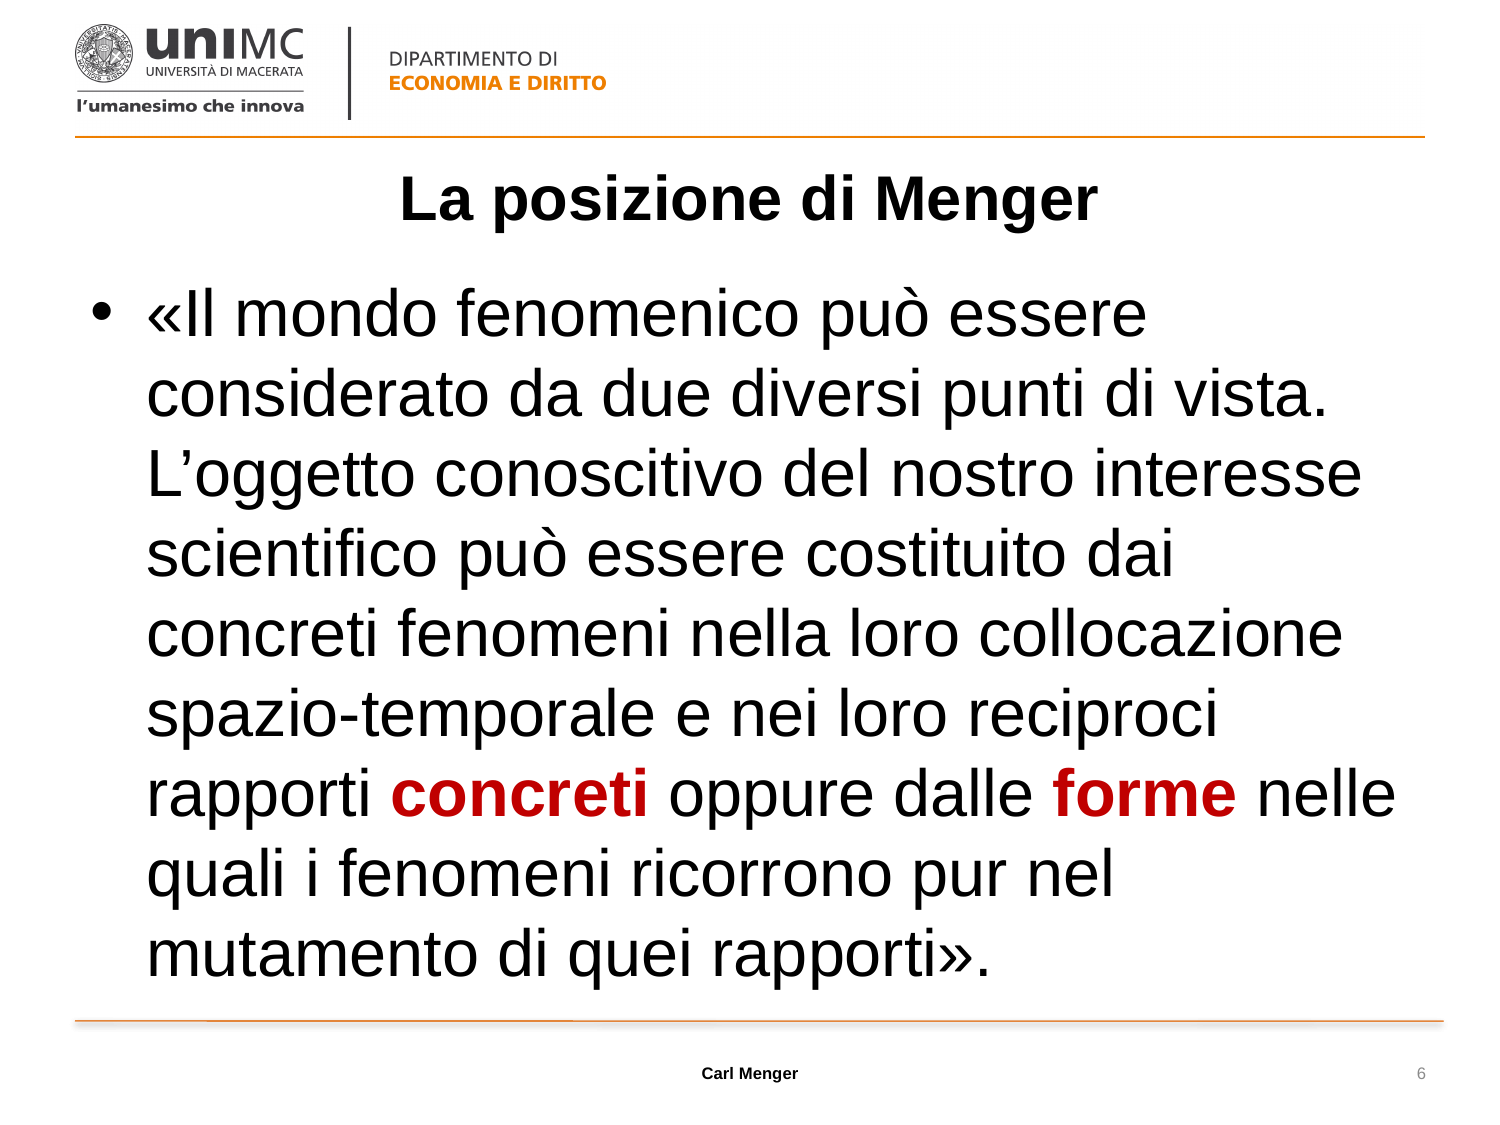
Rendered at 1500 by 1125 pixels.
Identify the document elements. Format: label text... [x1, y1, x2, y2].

title La posizione di Menger [75, 149, 1425, 241]
list «Il mondo fenomenico può essere considerato da due diversi punti di vista. L’oggetto conoscitivo del nostro interesse scientifico può essere costituito dai concreti fenomeni nella loro collocazione spazio-temporale e nei loro reciproci rapporti concreti oppure dalle forme nelle quali i fenomeni ricorrono pur nel mutamento di quei rapporti». [75, 262, 1425, 1005]
slide_number 6 [1091, 1042, 1442, 1103]
footer Carl Menger [512, 1042, 988, 1103]
picture [75, 24, 1425, 138]
